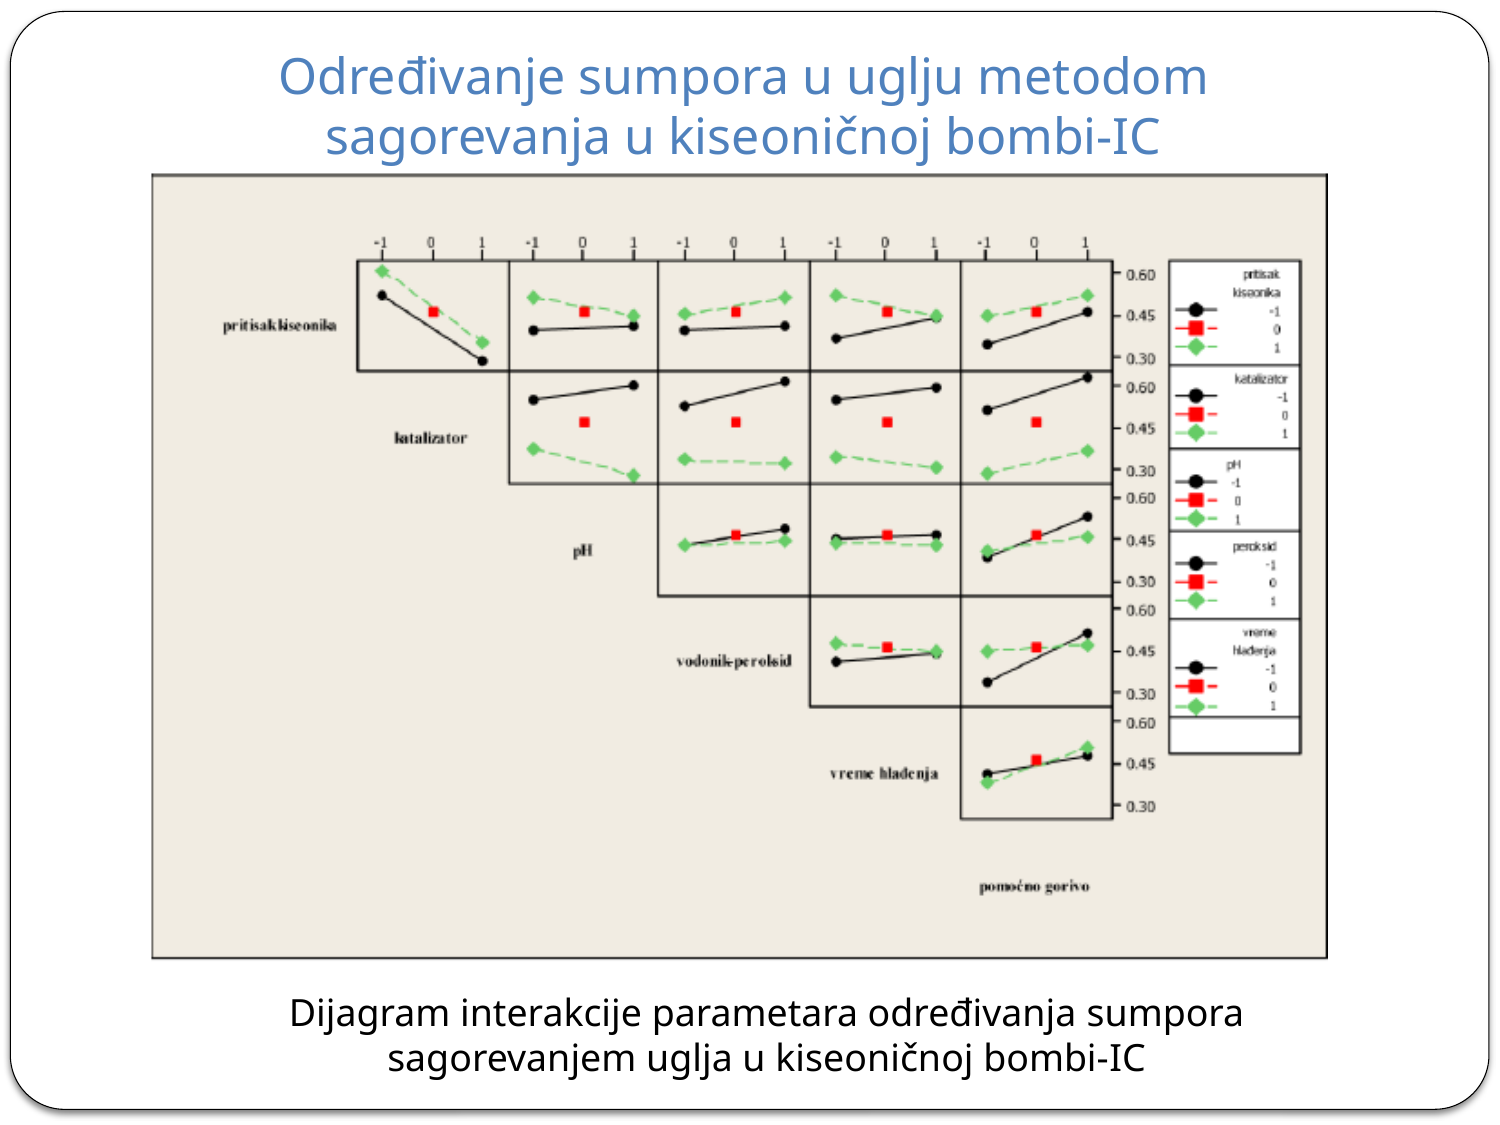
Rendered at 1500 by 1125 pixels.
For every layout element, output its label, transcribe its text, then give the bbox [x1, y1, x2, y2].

text_box Dijagram interakcije parametara određivanja sumpora sagorevanjem uglja u kiseoničnoj bombi-IC [262, 981, 1271, 1087]
text_box Određivanje sumpora u uglju metodom sagorevanja u kiseoničnoj bombi-IC [125, 37, 1363, 173]
picture [149, 172, 1328, 963]
